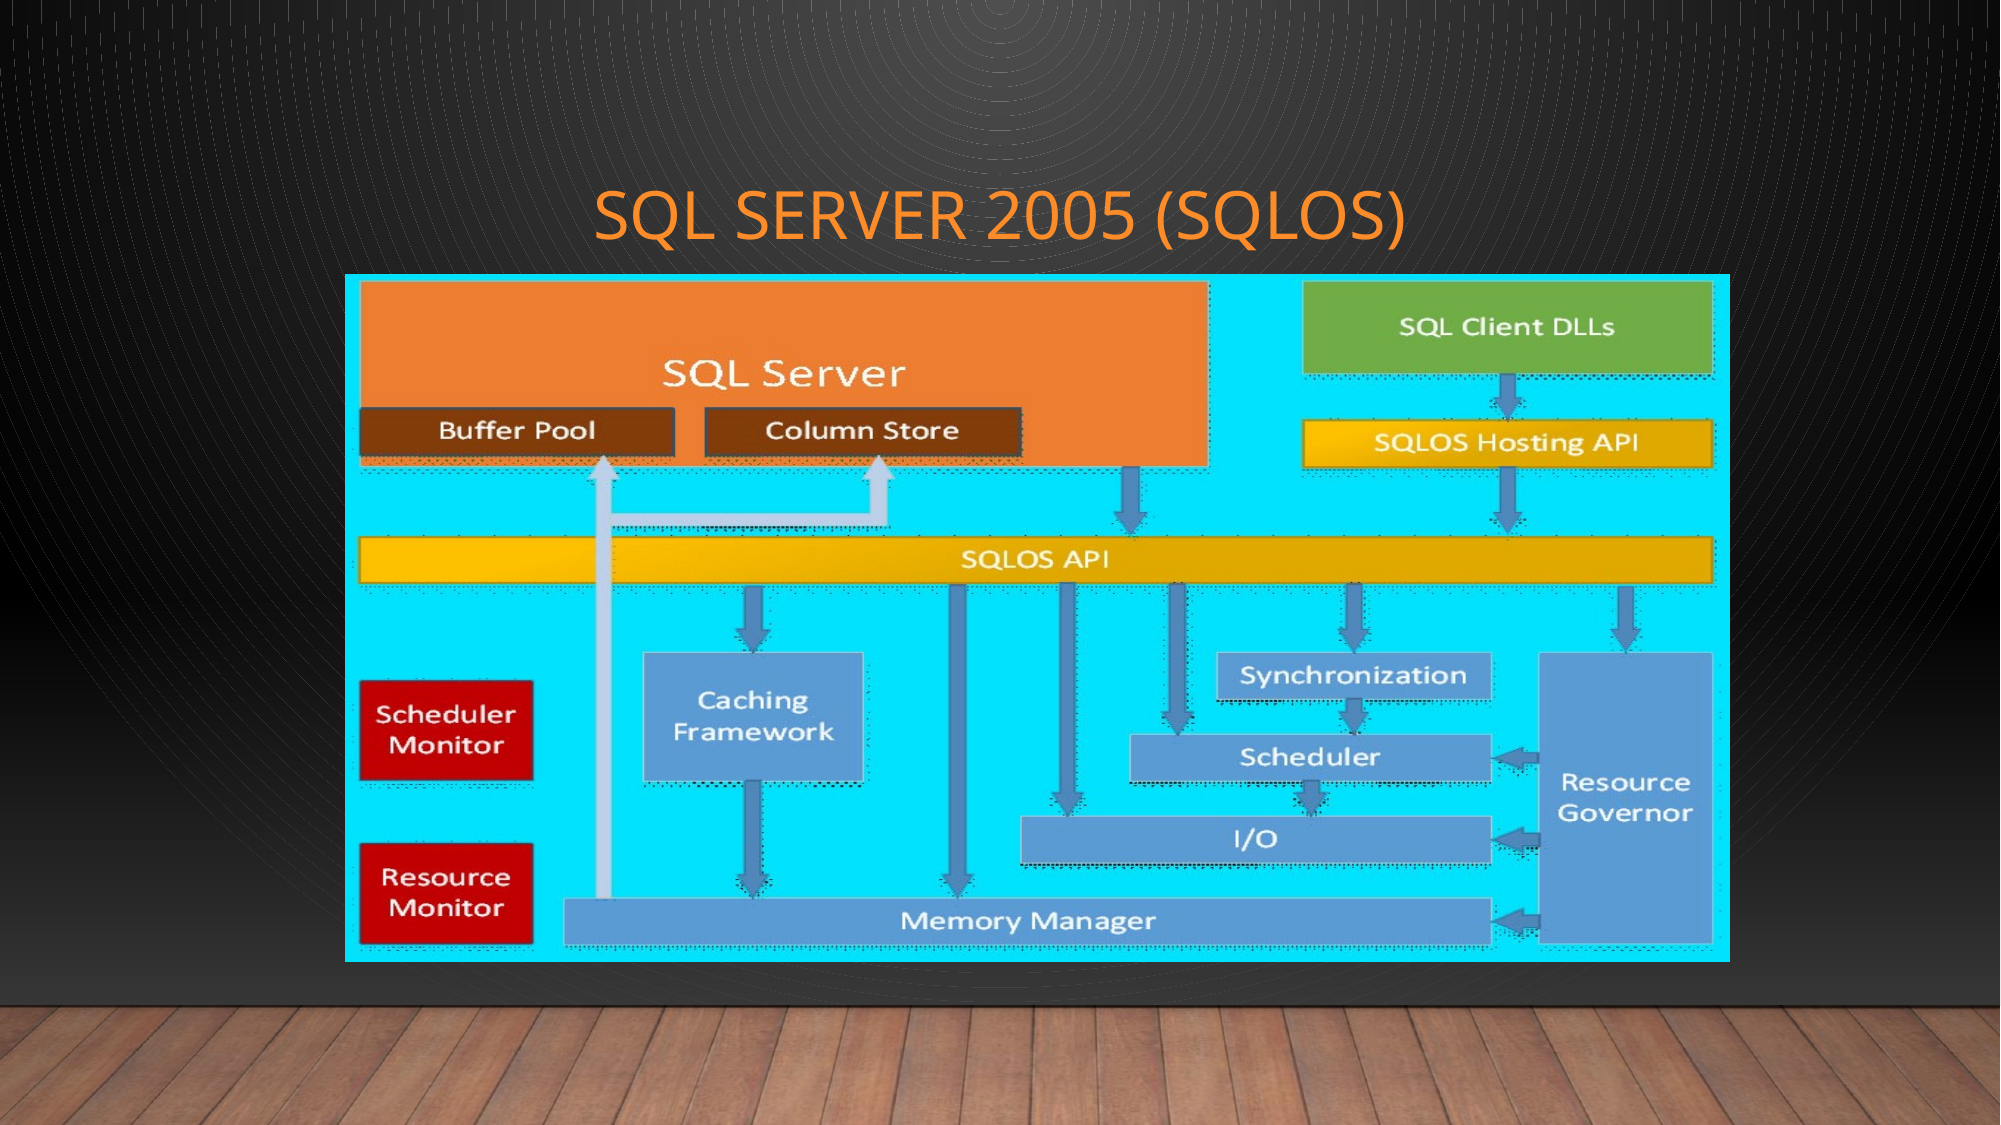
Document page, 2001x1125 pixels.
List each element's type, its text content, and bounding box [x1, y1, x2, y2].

picture [0, 1005, 2000, 1125]
title SQL Server 2005 (SQLOS) [238, 131, 1763, 305]
picture [345, 273, 1730, 962]
